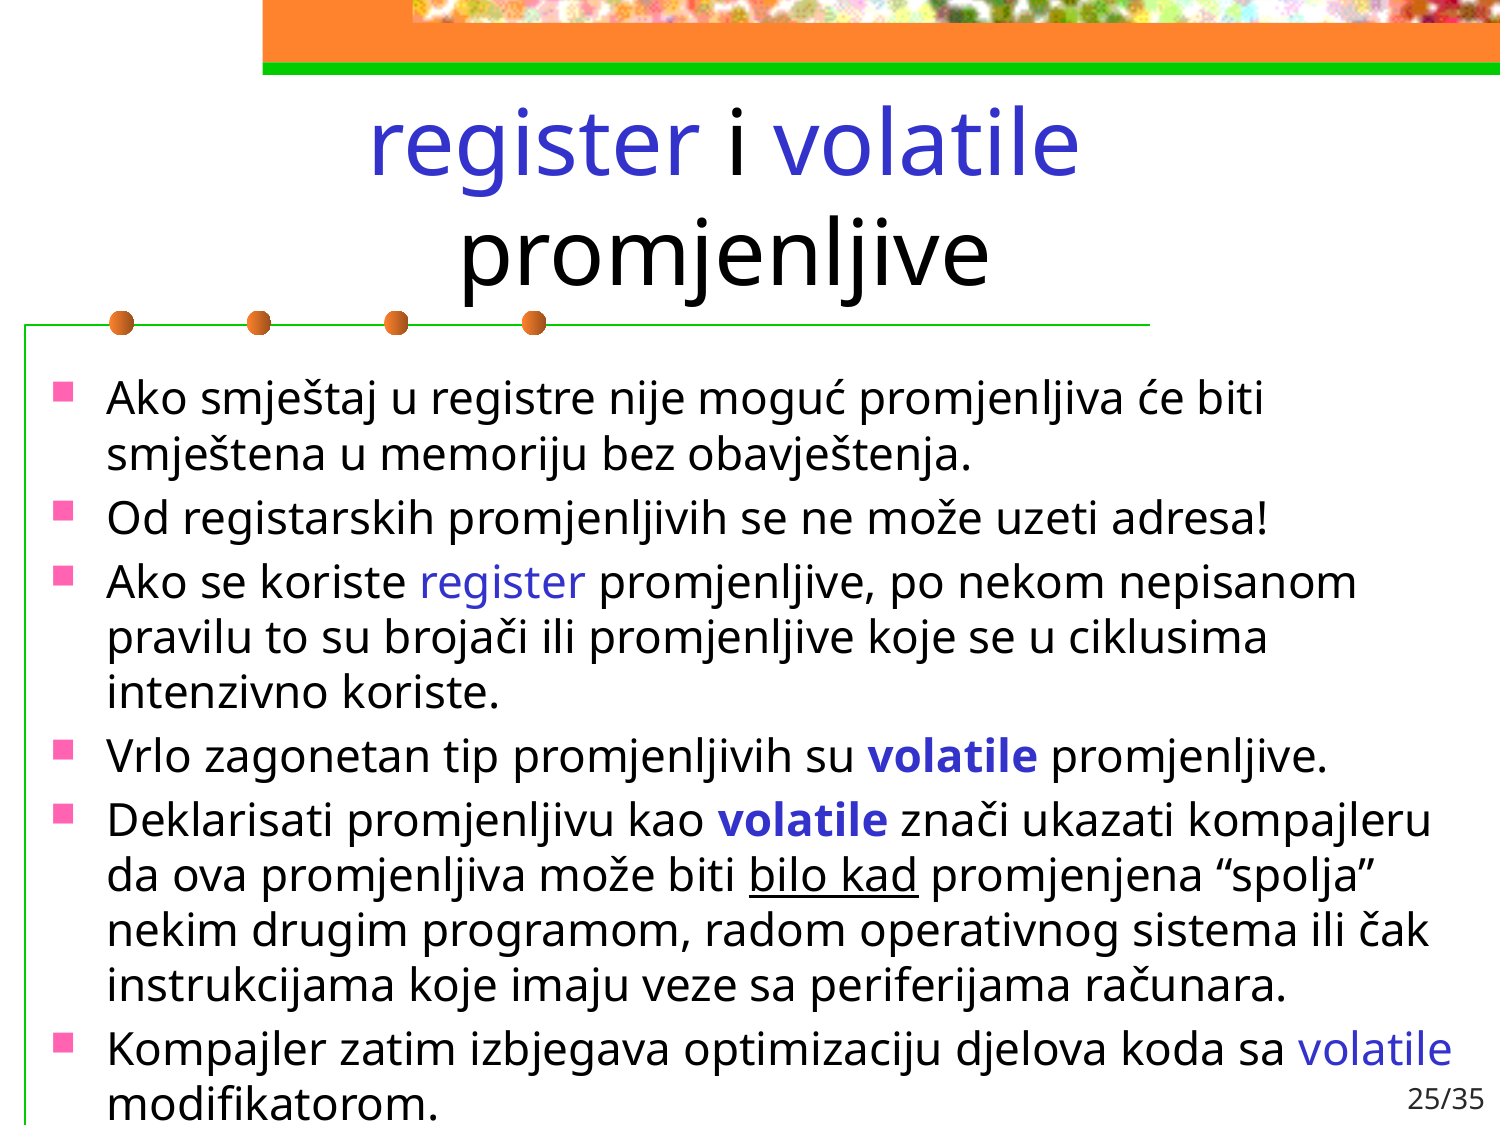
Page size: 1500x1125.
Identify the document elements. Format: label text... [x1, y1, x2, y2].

list Ako smještaj u registre nije moguć promjenljiva će biti smještena u memoriju bez obavještenja. Od registarskih promjenljivih se ne može uzeti adresa! Ako se koriste register promjenljive, po nekom nepisanom pravilu to su brojači ili promjenljive koje se u ciklusima intenzivno koriste. Vrlo zagonetan tip promjenljivih su volatile promjenljive. Deklarisati promjenljivu kao volatile znači ukazati kompajleru da ova promjenljiva može biti bilo kad promjenjena “spolja” nekim drugim programom, radom operativnog sistema ili čak instrukcijama koje imaju veze sa periferijama računara. Kompajler zatim izbjegava optimizaciju djelova koda sa volatile modifikatorom. [35, 361, 1483, 1112]
picture [412, 0, 1500, 23]
text_box 25/35 [1374, 1072, 1500, 1123]
title register i volatile promjenljive [87, 99, 1363, 288]
